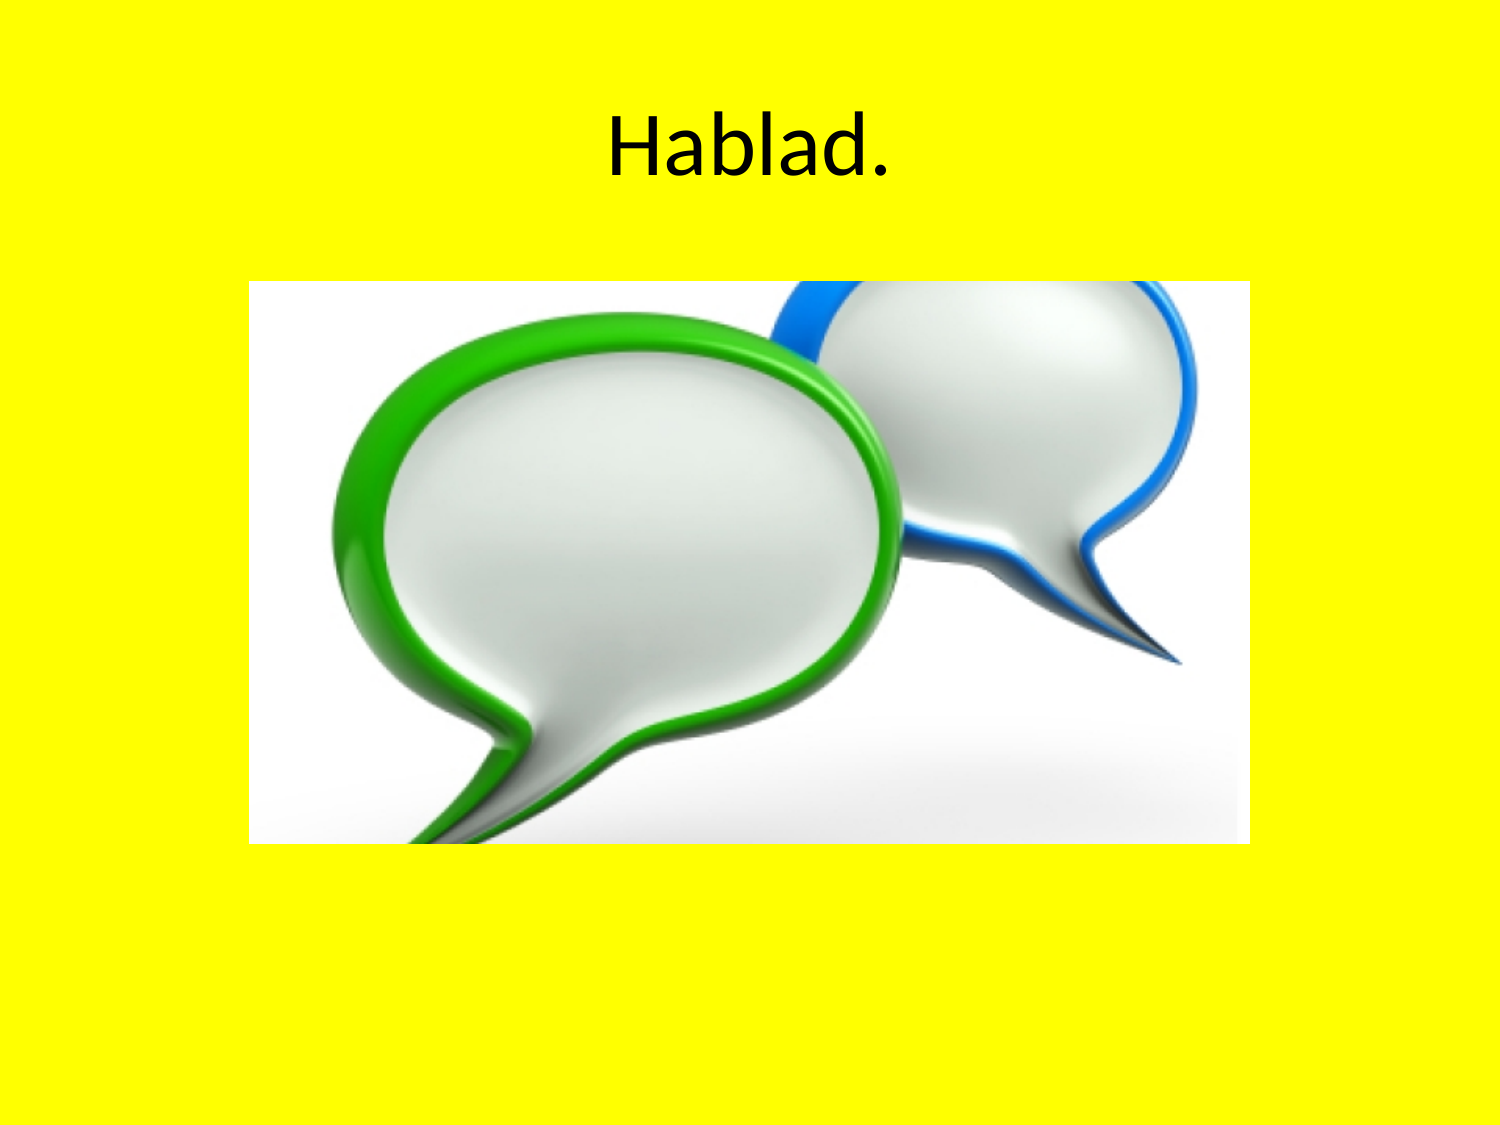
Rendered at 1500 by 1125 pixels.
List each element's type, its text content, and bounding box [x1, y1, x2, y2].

title Hablad. [75, 45, 1425, 233]
picture [249, 281, 1251, 844]
